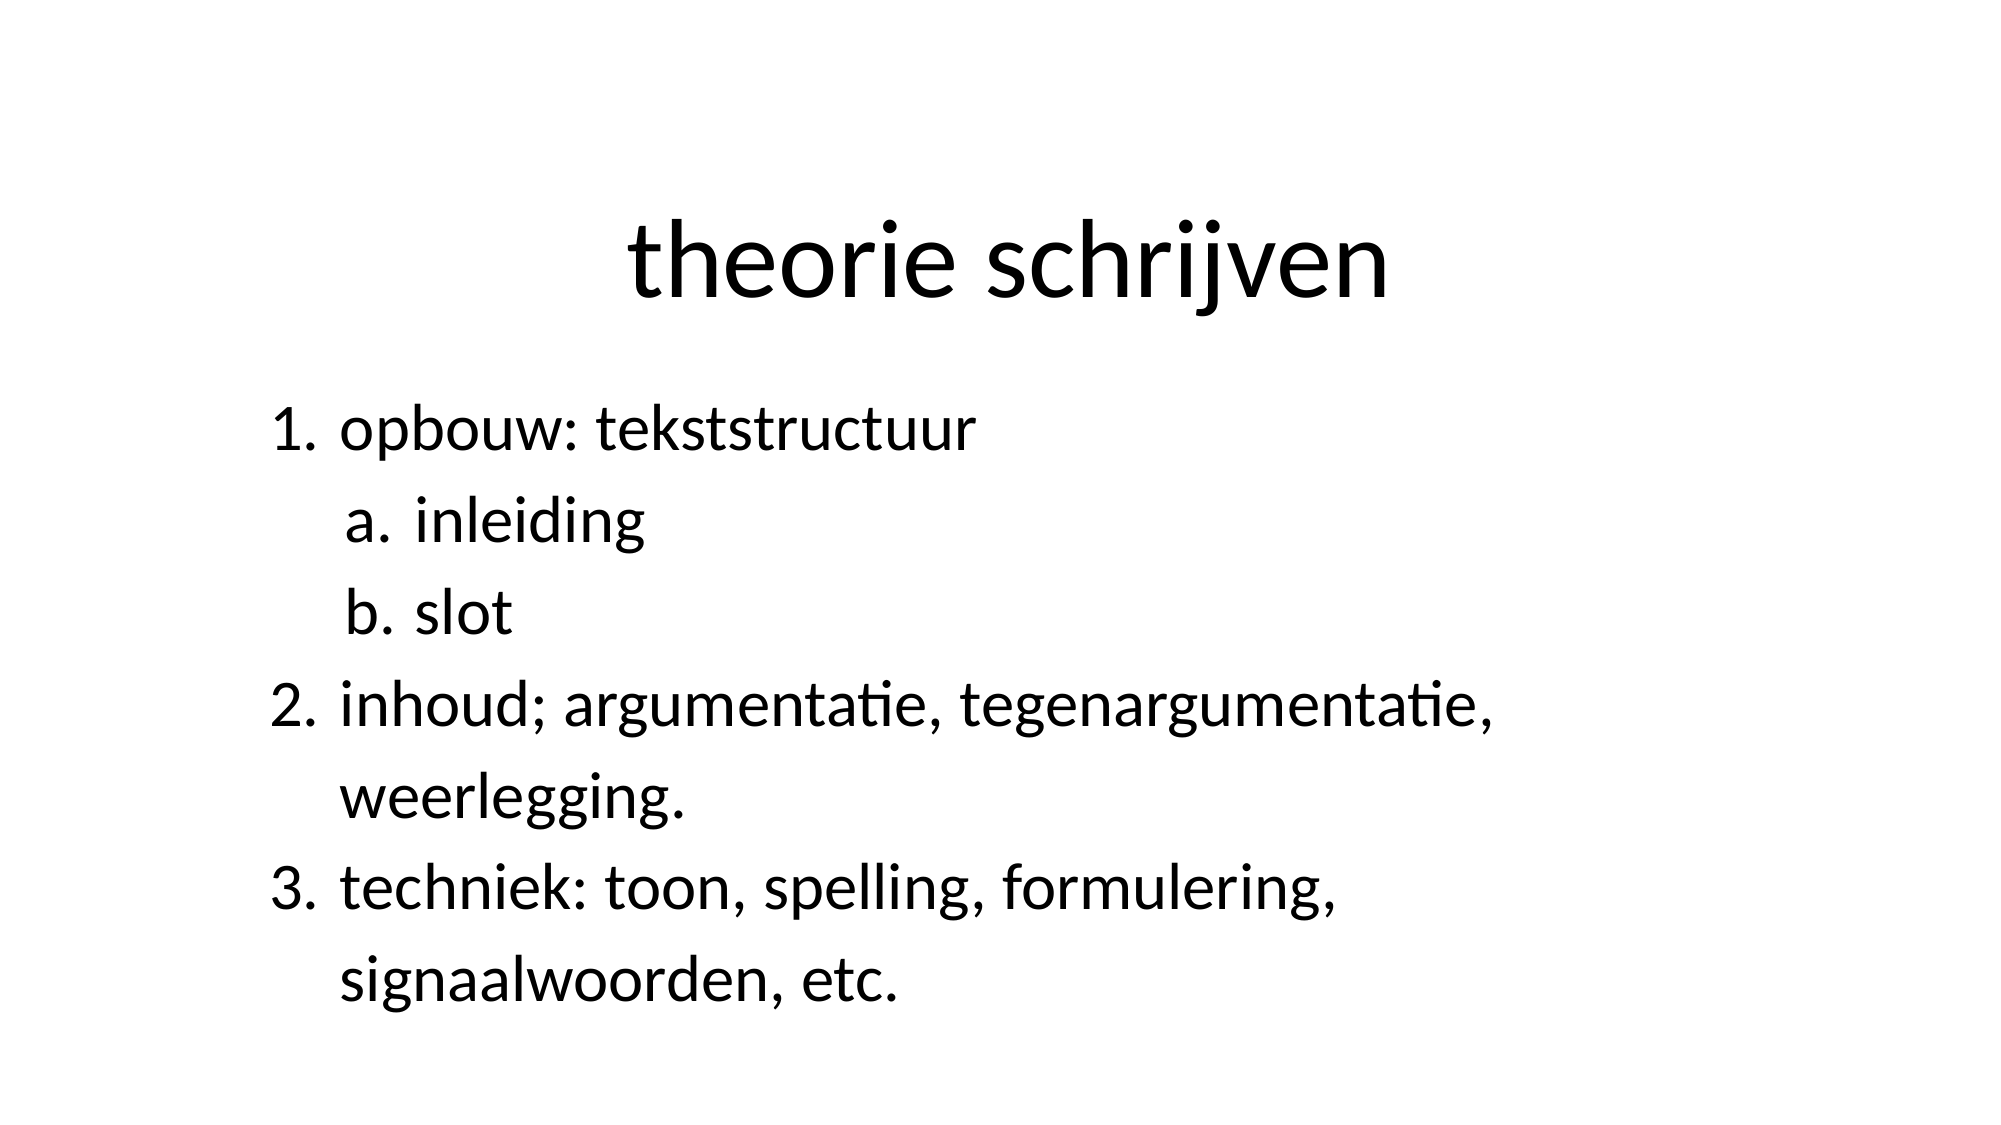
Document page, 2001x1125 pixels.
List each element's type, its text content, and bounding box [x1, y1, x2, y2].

subtitle opbouw: tekststructuur inleiding slot inhoud; argumentatie, tegenargumentatie, weerlegging. techniek: toon, spelling, formulering, signaalwoorden, etc. [249, 364, 1782, 863]
title theorie schrijven [249, 184, 1769, 330]
